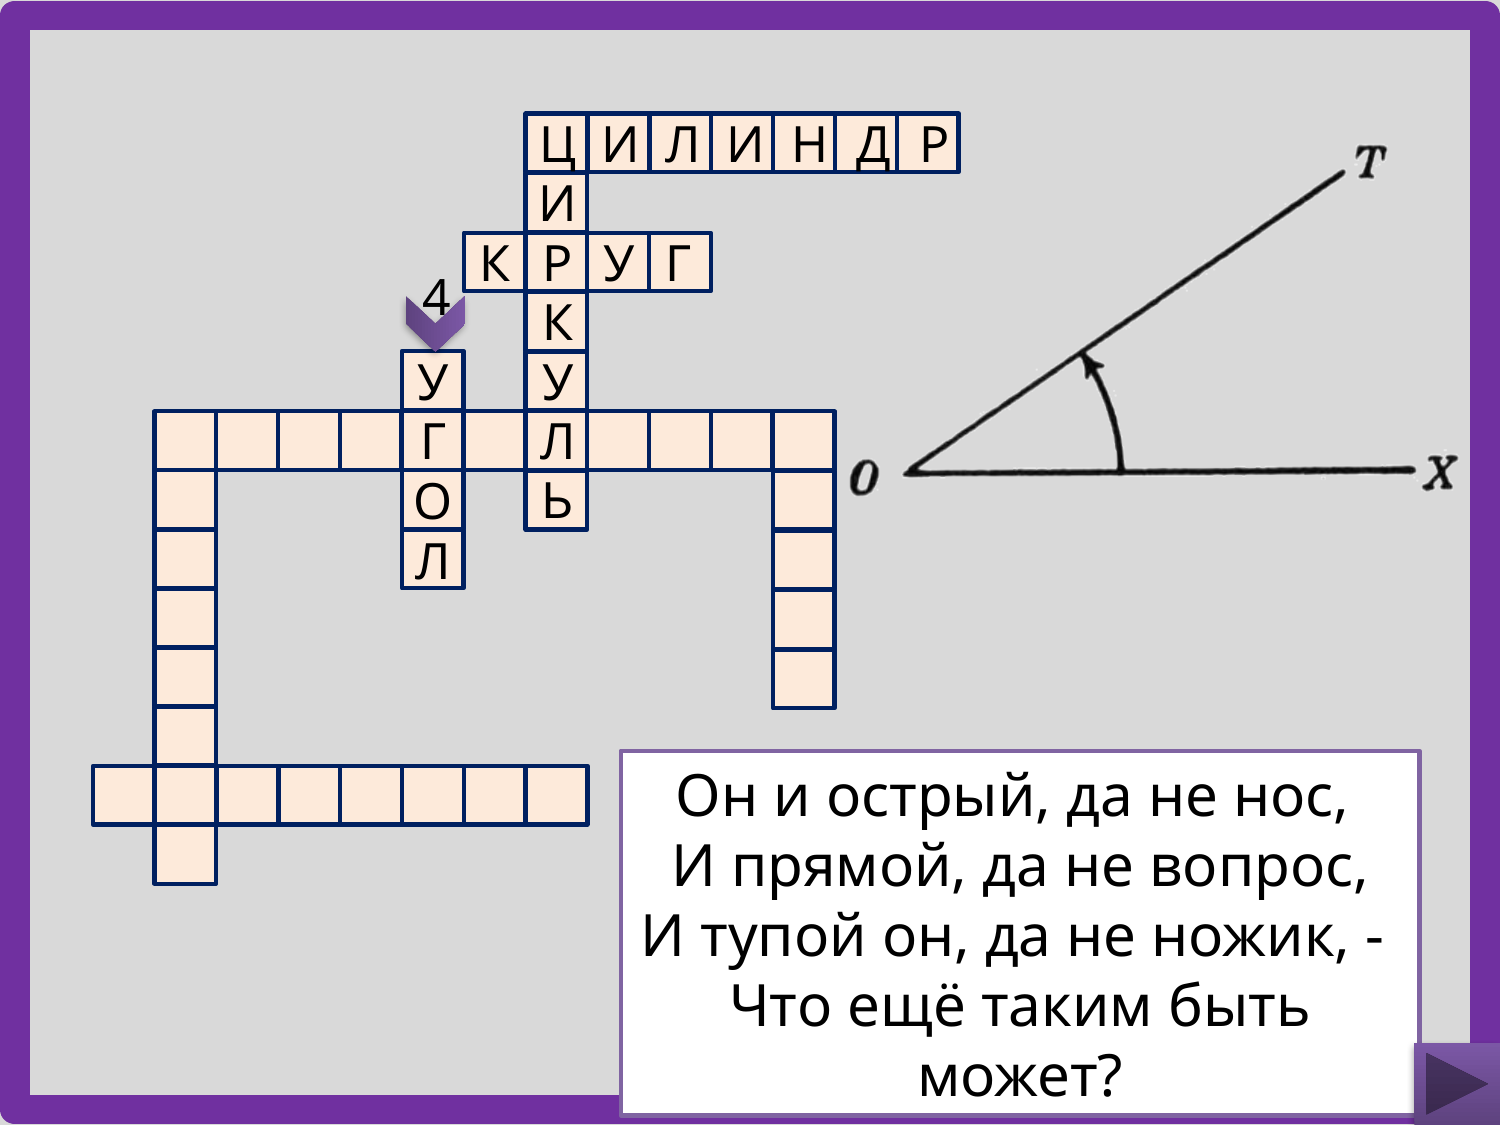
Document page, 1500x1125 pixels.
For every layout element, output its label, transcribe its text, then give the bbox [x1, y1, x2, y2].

text_box [1414, 1042, 1500, 1125]
text_box Д [841, 105, 904, 111]
picture [827, 120, 1479, 515]
text_box И [586, 105, 650, 111]
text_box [92, 113, 959, 884]
text_box Н [776, 105, 841, 111]
text_box Ц [524, 105, 586, 111]
text_box Л [650, 105, 712, 111]
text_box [404, 258, 470, 352]
text_box Он и острый, да не нос, И прямой, да не вопрос, И тупой он, да не ножик, - Что ещё таким быть может? [619, 749, 1422, 1118]
text_box И [712, 105, 776, 111]
text_box Р [904, 105, 965, 118]
